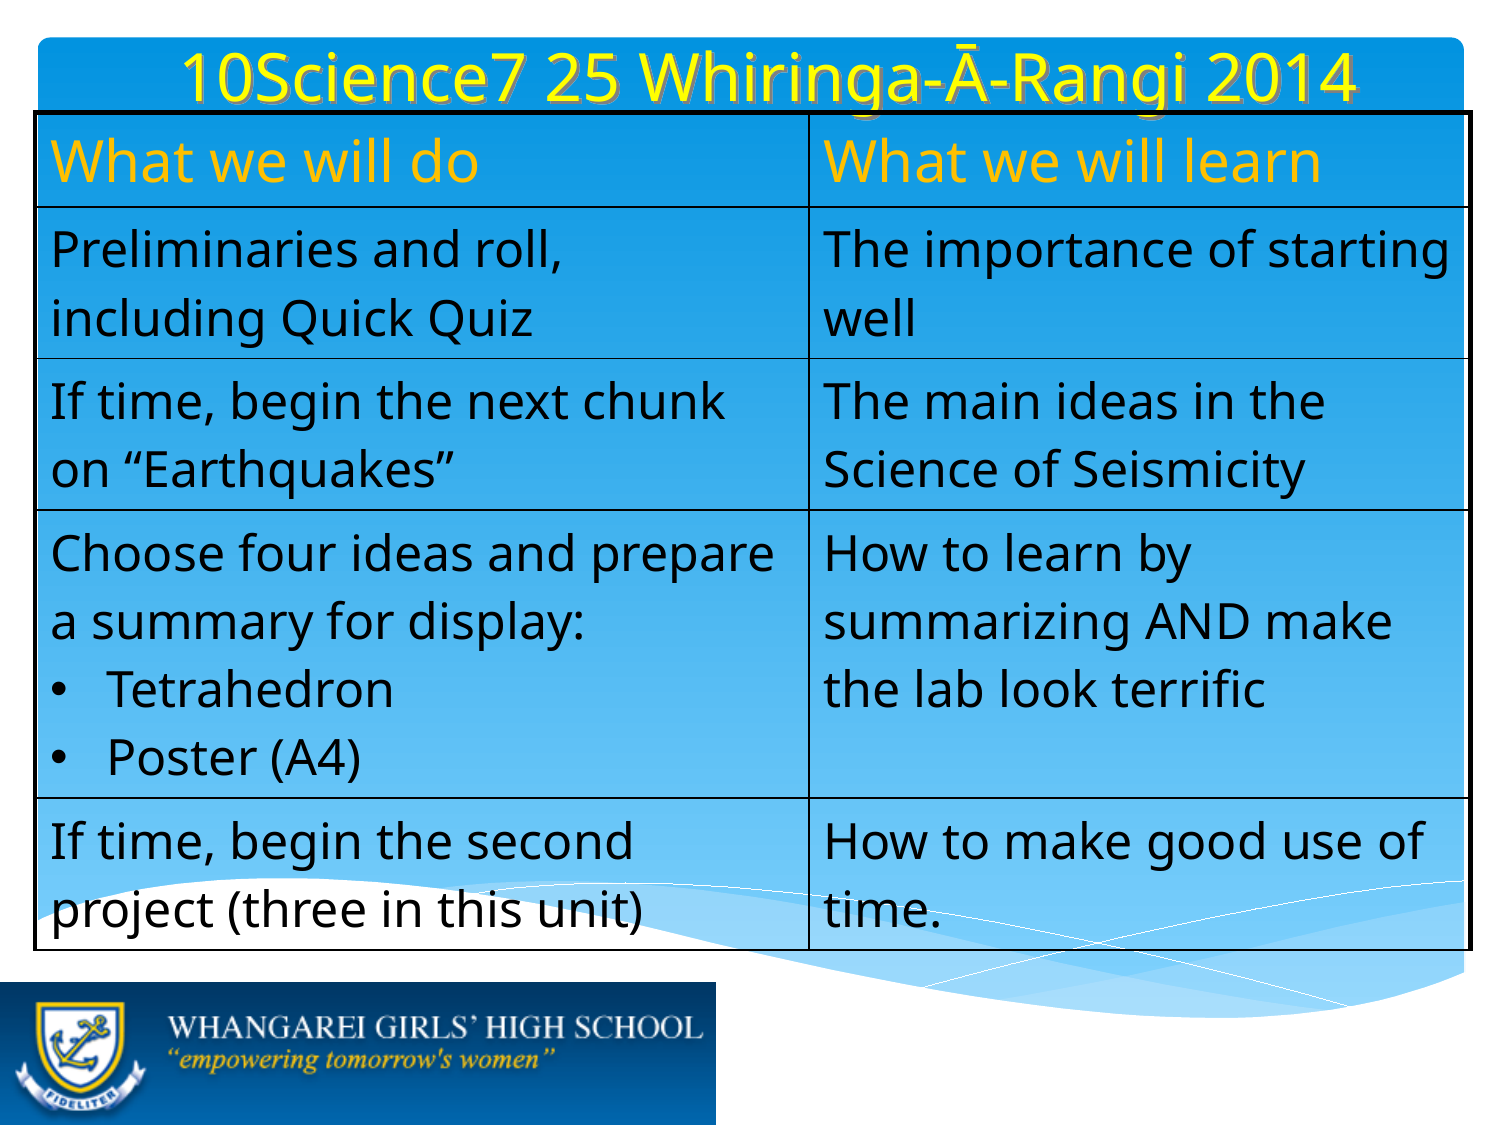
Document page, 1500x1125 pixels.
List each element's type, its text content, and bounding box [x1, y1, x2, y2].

table_cell Choose four ideas and prepare a summary for display: Tetrahedron Poster (A4) [37, 511, 808, 797]
table_cell How to learn by summarizing AND make the lab look terrific [810, 511, 1468, 797]
table_cell How to make good use of time. [810, 799, 1468, 949]
table_cell Preliminaries and roll, including Quick Quiz [37, 208, 808, 358]
table_header What we will learn [810, 115, 1468, 206]
table_cell If time, begin the next chunk on “Earthquakes” [37, 359, 808, 509]
table_header What we will do [37, 115, 808, 206]
text_box 10Science7 25 Whiringa-Ā-Rangi 2014 [162, 24, 1375, 110]
table_cell The importance of starting well [810, 208, 1468, 358]
table_cell If time, begin the second project (three in this unit) [37, 799, 808, 949]
table_cell The main ideas in the Science of Seismicity [810, 359, 1468, 509]
picture [0, 982, 716, 1125]
